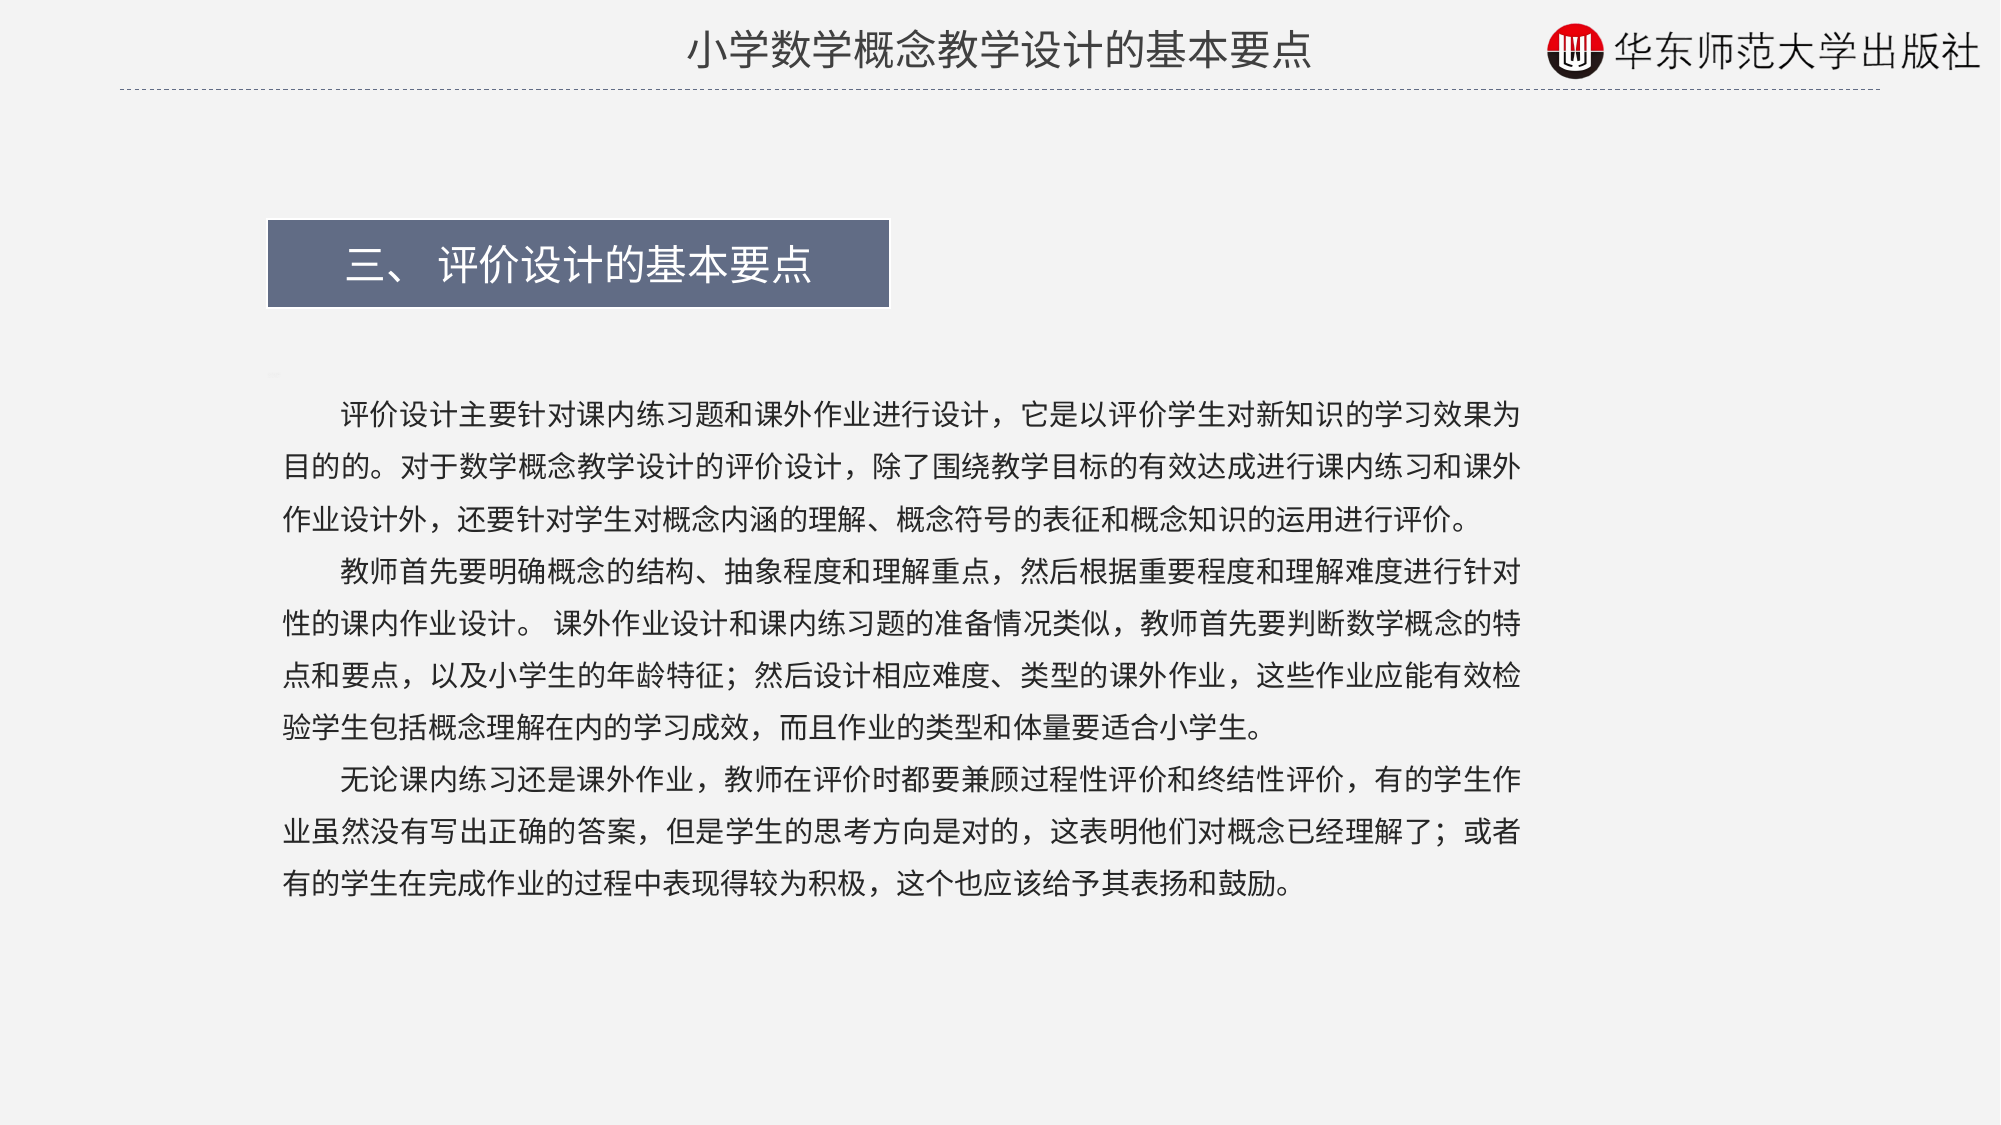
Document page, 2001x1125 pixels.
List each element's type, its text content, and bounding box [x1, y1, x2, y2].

text_box 三、 评价设计的基本要点 [266, 218, 891, 309]
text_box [1536, 13, 1989, 83]
text_box 小学数学概念教学设计的基本要点 [680, 23, 1320, 74]
text_box 评价设计主要针对课内练习题和课外作业进行设计，它是以评价学生对新知识的学习效果为目的的。对于数学概念教学设计的评价设计，除了围绕教学目标的有效达成进行课内练习和课外作业设计外，还要针对学生对概念内涵的理解、概念符号的表征和概念知识的运用进行评价。 教师首先要明确概念的结构、抽象程度和理解重点，然后根据重要程度和理解难度进行针对性的课内作业设计。 课外作业设计和课内练习题的准备情况类似，教师首先要判断数学概念的特点和要点，以及小学生的年龄特征；然后设计相应难度、类型的课外作业，这些作业应能有效检验学生包括概念理解在内的学习成效，而且作业的类型和体量要适合小学生。 无论课内练习还是课外作业，教师在评价时都要兼顾过程性评价和终结性评价，有的学生作业虽然没有写出正确的答案，但是学生的思考方向是对的，这表明他们对概念已经理解了；或者有的学生在完成作业的过程中表现得较为积极，这个也应该给予其表扬和鼓励。 [267, 372, 1537, 908]
